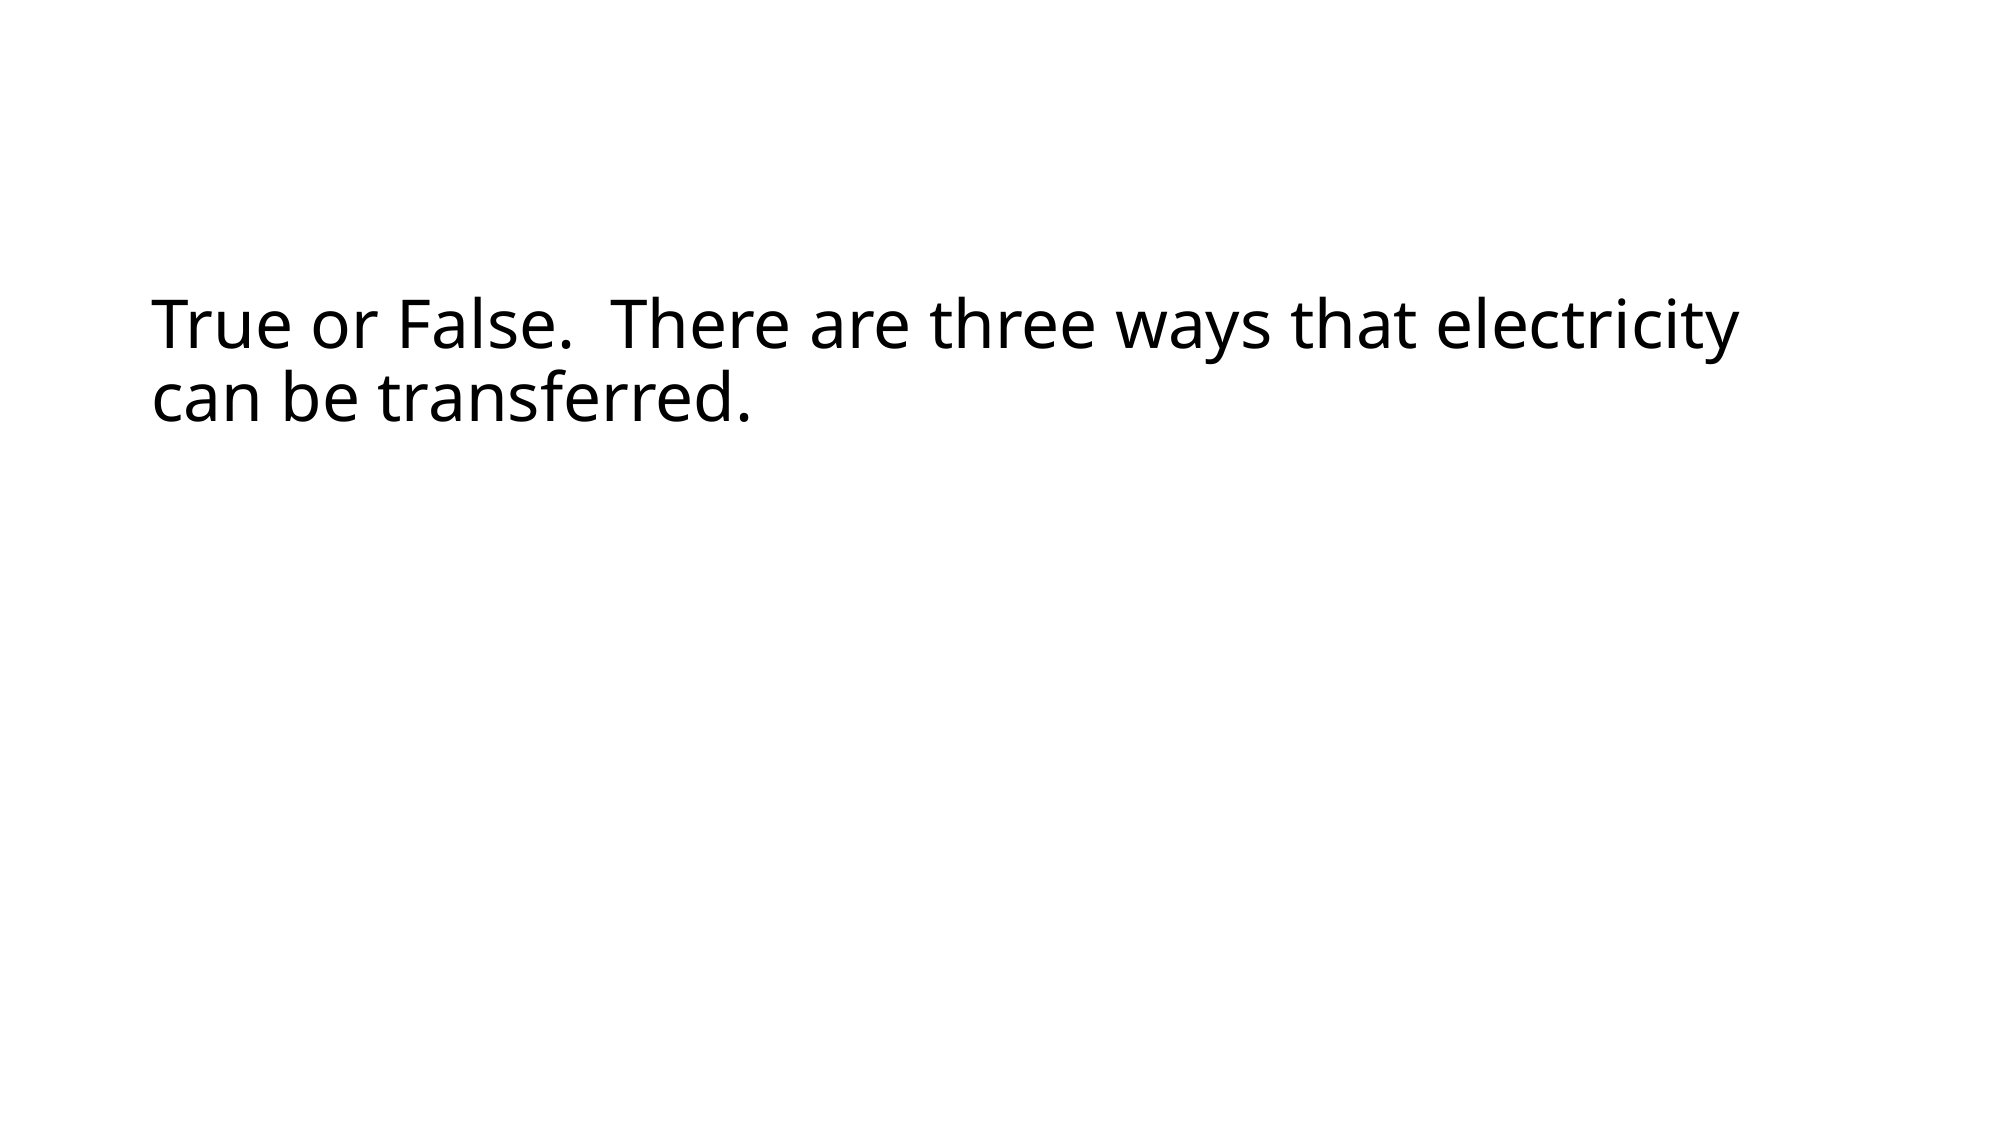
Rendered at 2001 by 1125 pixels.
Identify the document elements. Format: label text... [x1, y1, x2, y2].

title True or False. There are three ways that electricity can be transferred. [136, 280, 1862, 444]
